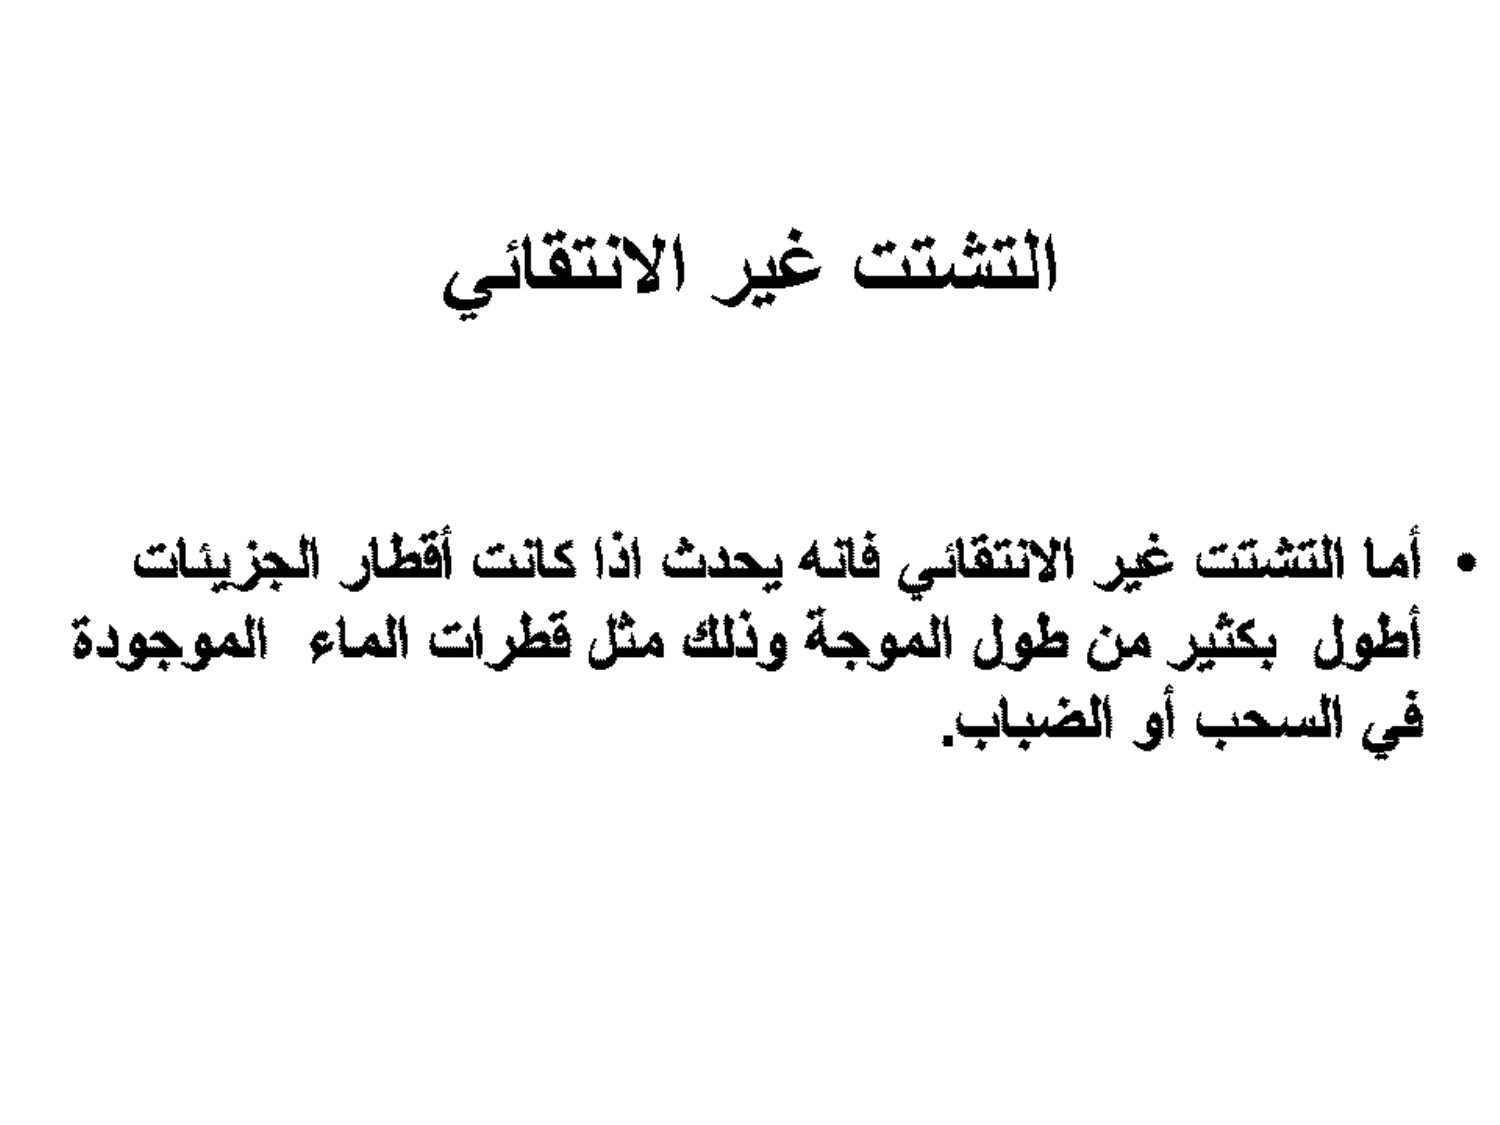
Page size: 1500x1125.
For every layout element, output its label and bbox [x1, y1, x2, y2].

picture [0, 172, 1500, 954]
